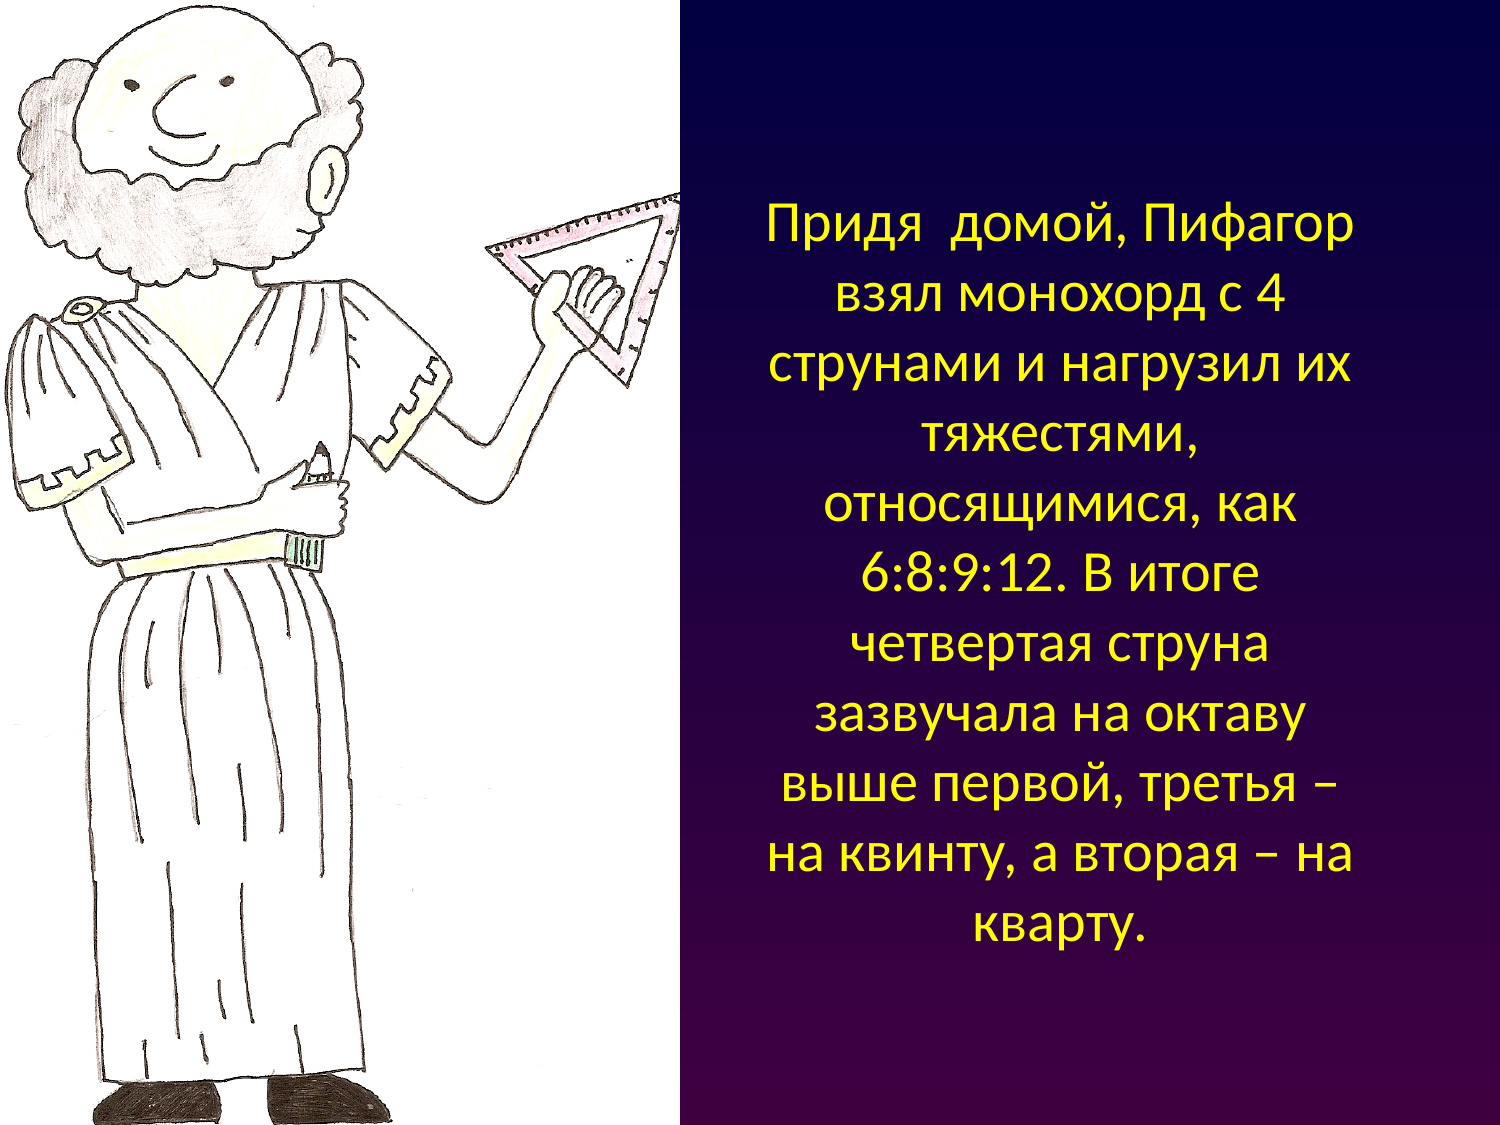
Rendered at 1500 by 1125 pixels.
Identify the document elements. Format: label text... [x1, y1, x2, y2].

text_box Придя домой, Пифагор взял монохорд с 4 струнами и нагрузил их тяжестями, относящимися, как 6:8:9:12. В итоге четвертая струна зазвучала на октаву выше первой, третья – на квинту, а вторая – на кварту. [738, 175, 1383, 961]
picture [0, 0, 680, 1125]
